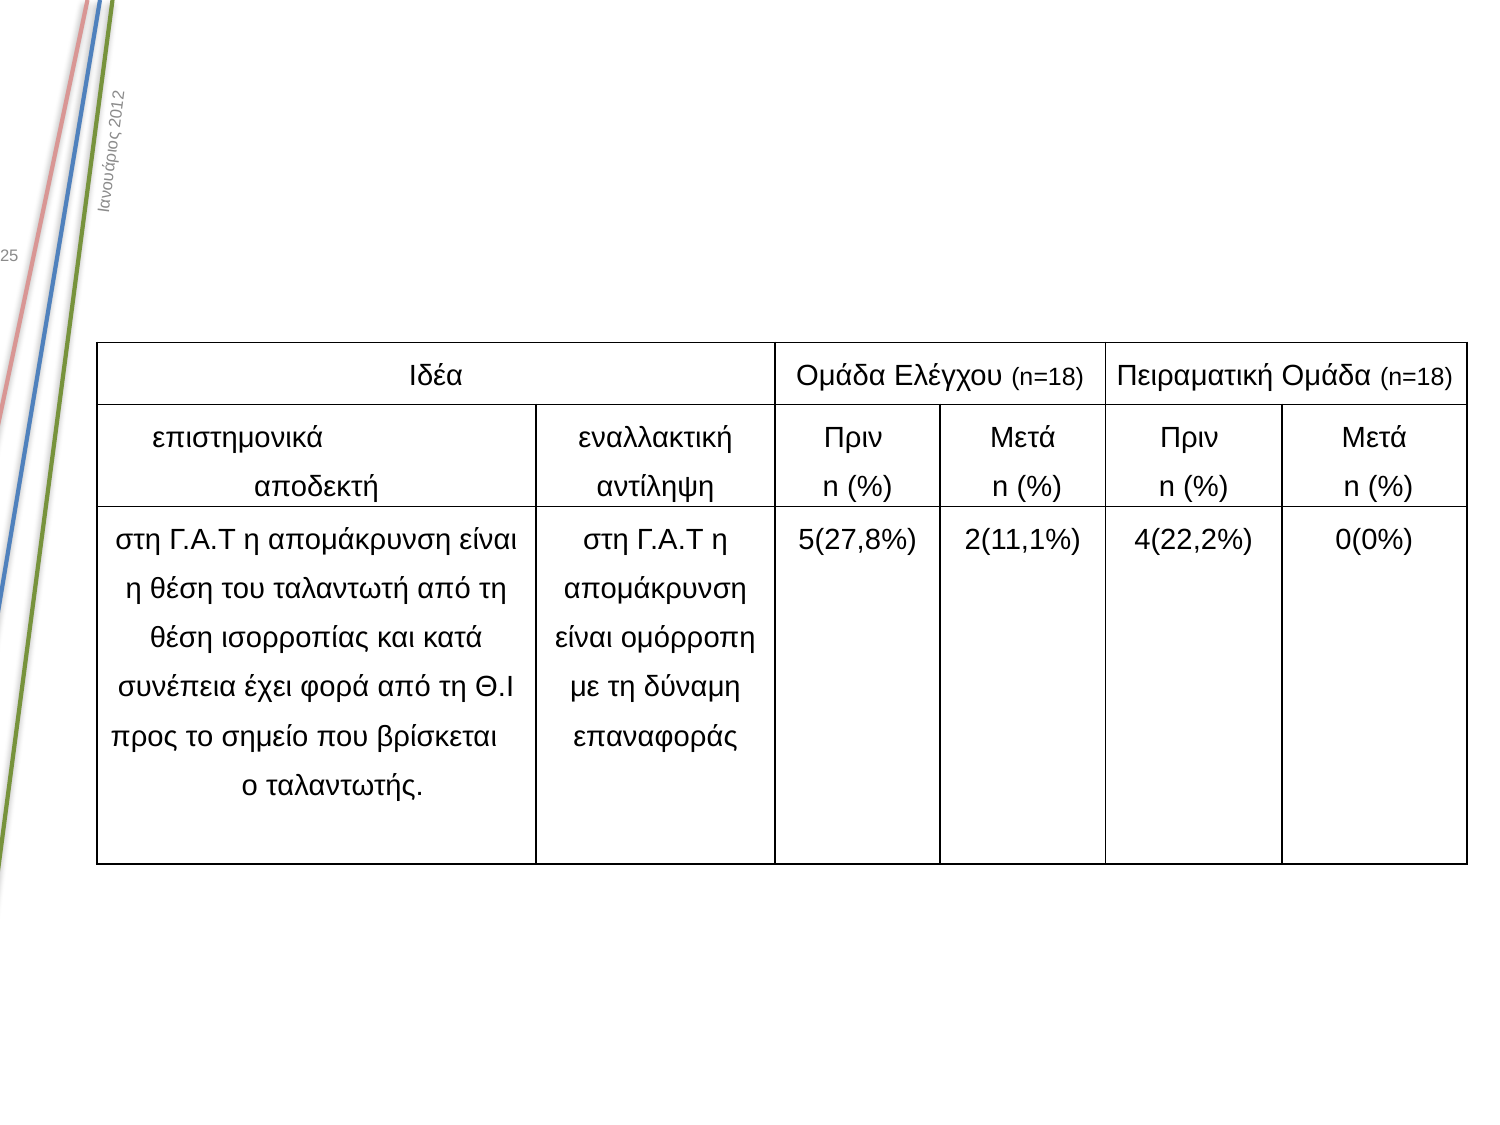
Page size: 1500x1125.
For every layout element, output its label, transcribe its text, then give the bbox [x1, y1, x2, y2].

table_cell στη Γ.Α.Τ η απομάκρυνση είναι η θέση του ταλαντωτή από τη θέση ισορροπίας και κατά συνέπεια έχει φορά από τη Θ.Ι προς το σημείο που βρίσκεται ο ταλαντωτής. [98, 507, 535, 863]
table_cell επιστημονικά αποδεκτή [98, 405, 535, 506]
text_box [0, 187, 276, 279]
table_header Πειραματική Ομάδα (n=18) [1106, 343, 1466, 404]
table_header Ιδέα [98, 343, 774, 404]
table_cell Μετά n (%) [1283, 405, 1466, 506]
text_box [0, 281, 382, 394]
table_cell 2(11,1%) [941, 507, 1105, 863]
table_cell εναλλακτική αντίληψη [537, 405, 774, 506]
table_cell 4(22,2%) [1106, 507, 1281, 863]
table_cell 5(27,8%) [776, 507, 939, 863]
table_cell Πριν n (%) [1106, 405, 1281, 506]
table_header Ομάδα Ελέγχου (n=18) [776, 343, 1105, 404]
table_cell Μετά n (%) [941, 405, 1105, 506]
table_cell στη Γ.Α.Τ η απομάκρυνση είναι ομόρροπη με τη δύναμη επαναφοράς [537, 507, 774, 863]
text_box Ιανουάριος 2012 [75, 0, 160, 185]
table_cell Πριν n (%) [776, 405, 939, 506]
table_cell 0(0%) [1283, 507, 1466, 863]
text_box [0, 412, 526, 538]
